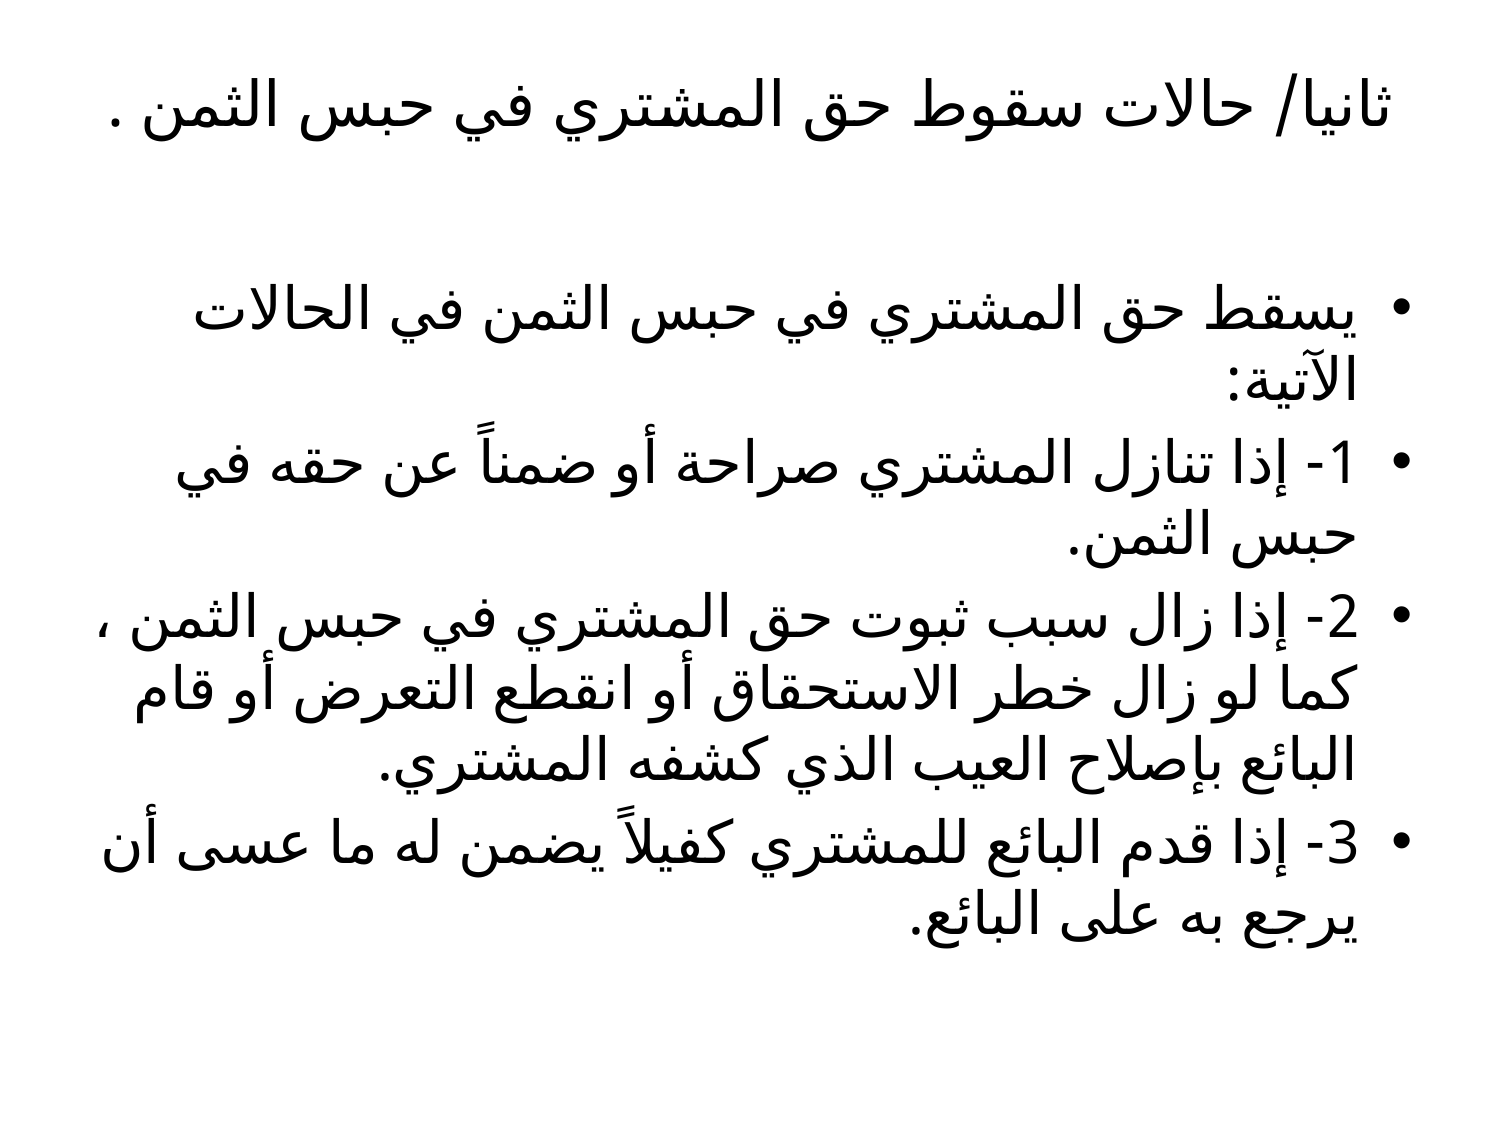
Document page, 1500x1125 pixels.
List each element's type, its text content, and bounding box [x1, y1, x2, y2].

list يسقط حق المشتري في حبس الثمن في الحالات الآتية: 1- إذا تنازل المشتري صراحة أو ضمناً عن حقه في حبس الثمن. 2- إذا زال سبب ثبوت حق المشتري في حبس الثمن ، كما لو زال خطر الاستحقاق أو انقطع التعرض أو قام البائع بإصلاح العيب الذي كشفه المشتري. 3- إذا قدم البائع للمشتري كفيلاً يضمن له ما عسى أن يرجع به على البائع. [75, 262, 1425, 1005]
title ثانيا/ حالات سقوط حق المشتري في حبس الثمن . [75, 45, 1425, 233]
